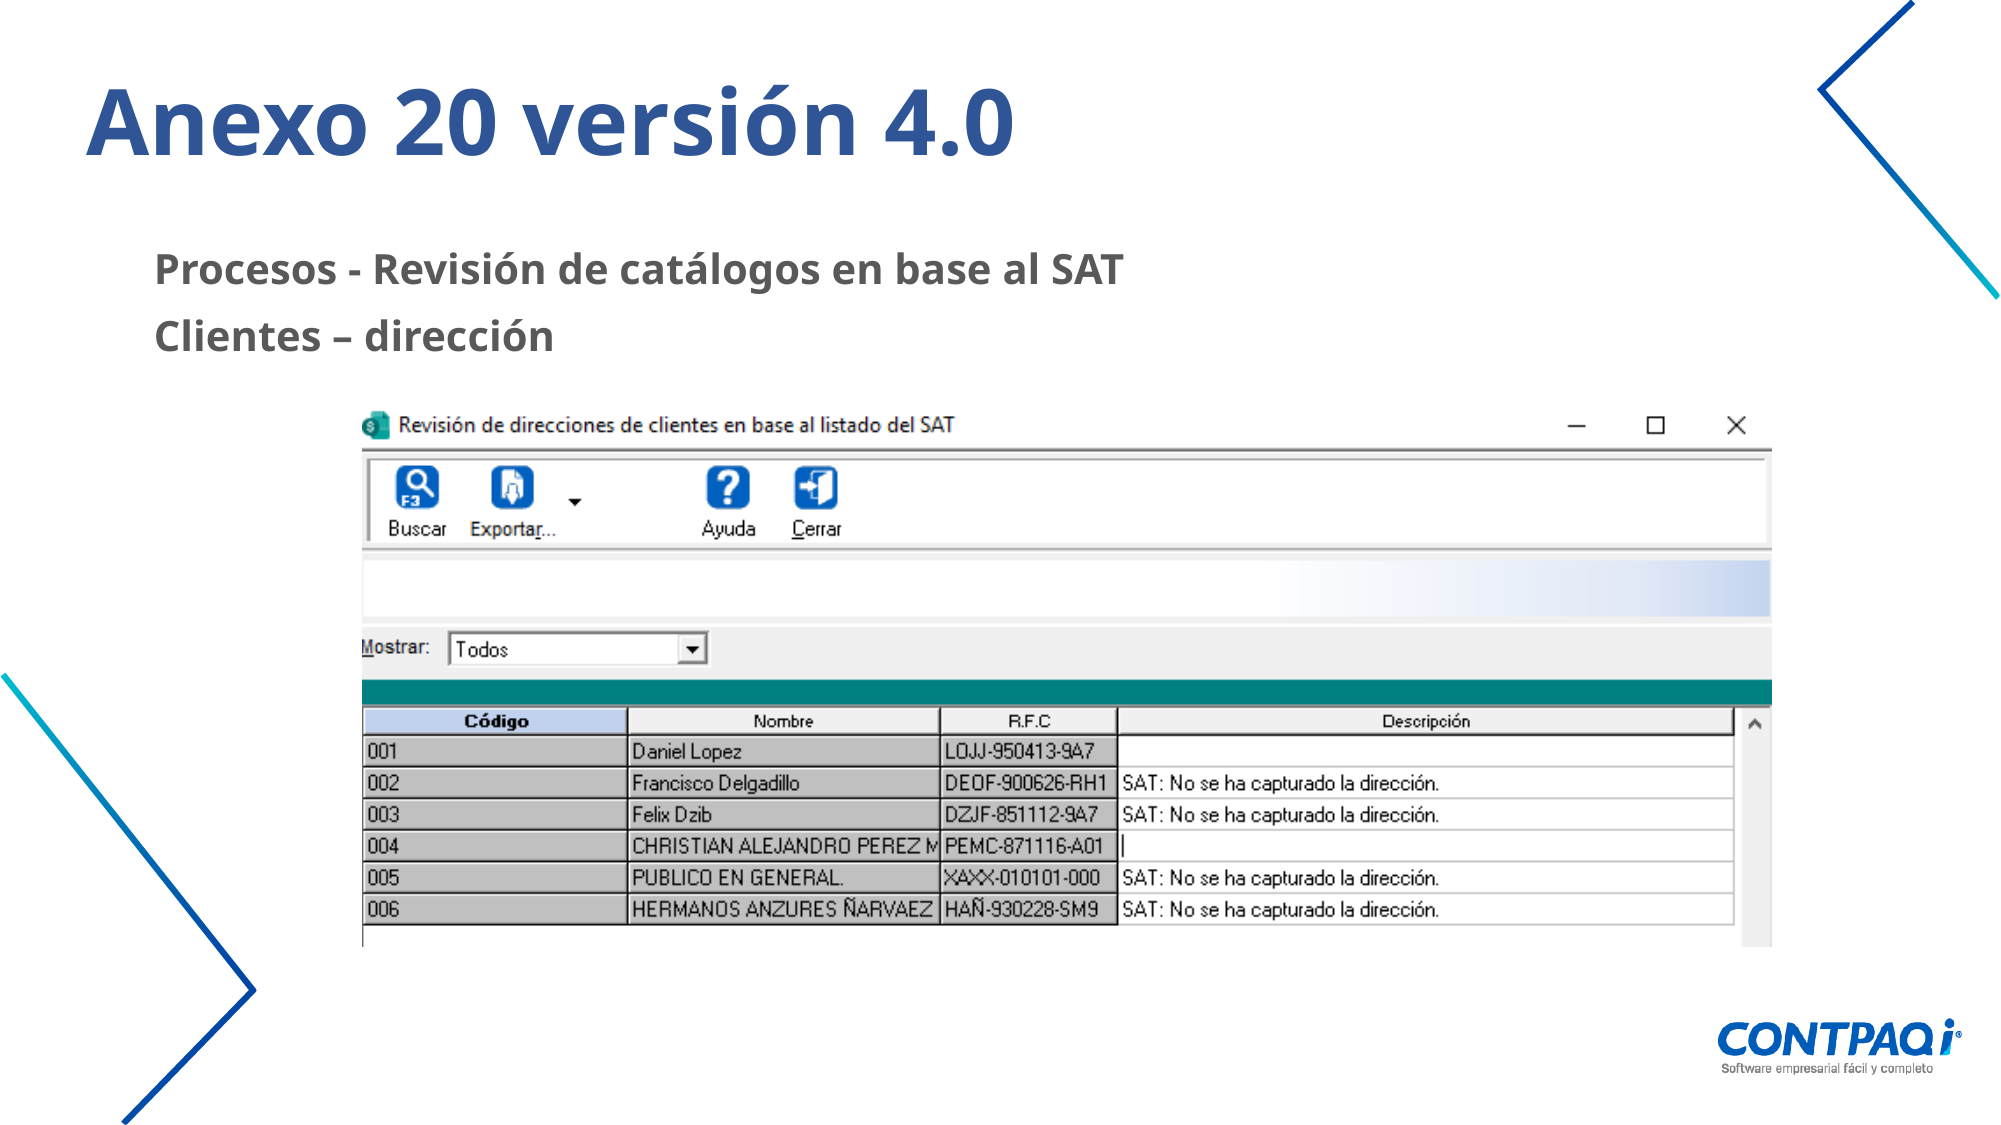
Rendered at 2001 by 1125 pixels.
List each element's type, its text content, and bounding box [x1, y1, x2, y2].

picture [362, 408, 1772, 947]
picture [0, 672, 257, 1125]
text_box Procesos - Revisión de catálogos en base al SAT Clientes – dirección [139, 235, 1861, 368]
picture [1816, 0, 2000, 300]
title Anexo 20 versión 4.0 [71, 53, 1372, 197]
picture [1718, 1018, 1962, 1075]
